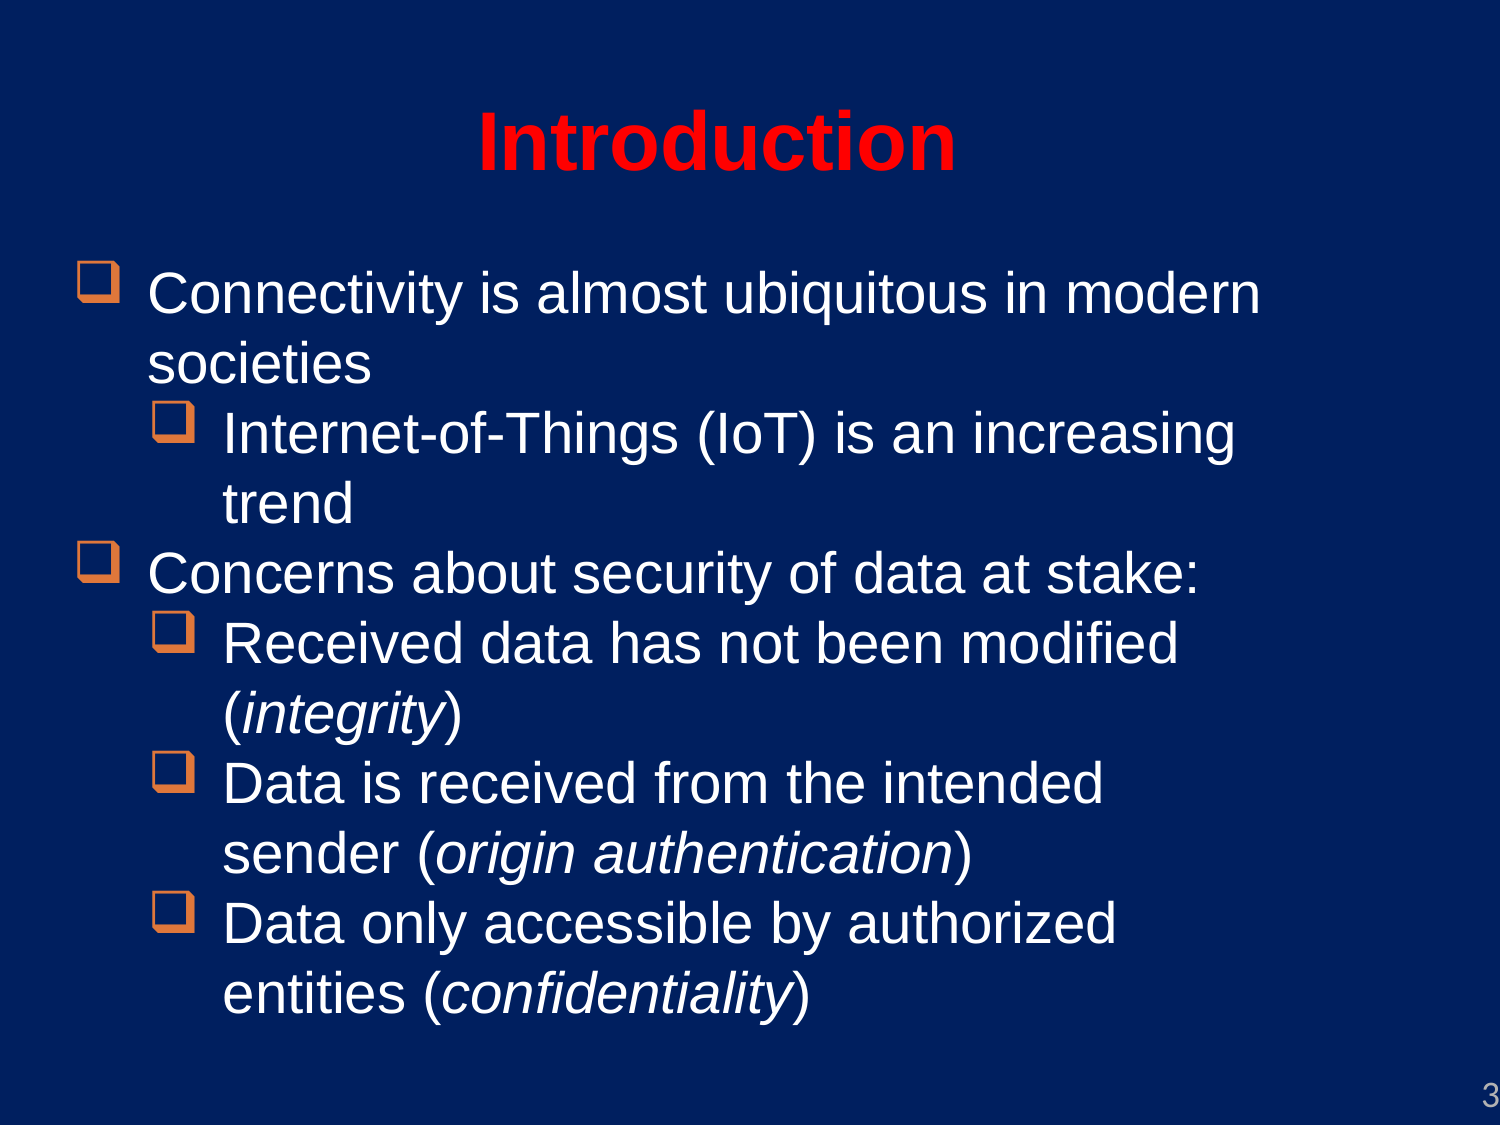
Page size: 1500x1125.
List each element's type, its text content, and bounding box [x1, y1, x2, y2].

text_box Connectivity is almost ubiquitous in modern societies Internet-of-Things (IoT) is an increasing trend Concerns about security of data at stake: Received data has not been modified (integrity) Data is received from the intended sender (origin authentication) Data only accessible by authorized entities (confidentiality) [70, 255, 1421, 1025]
text_box Introduction [70, 87, 1363, 188]
slide_number 3 [1437, 1069, 1500, 1115]
